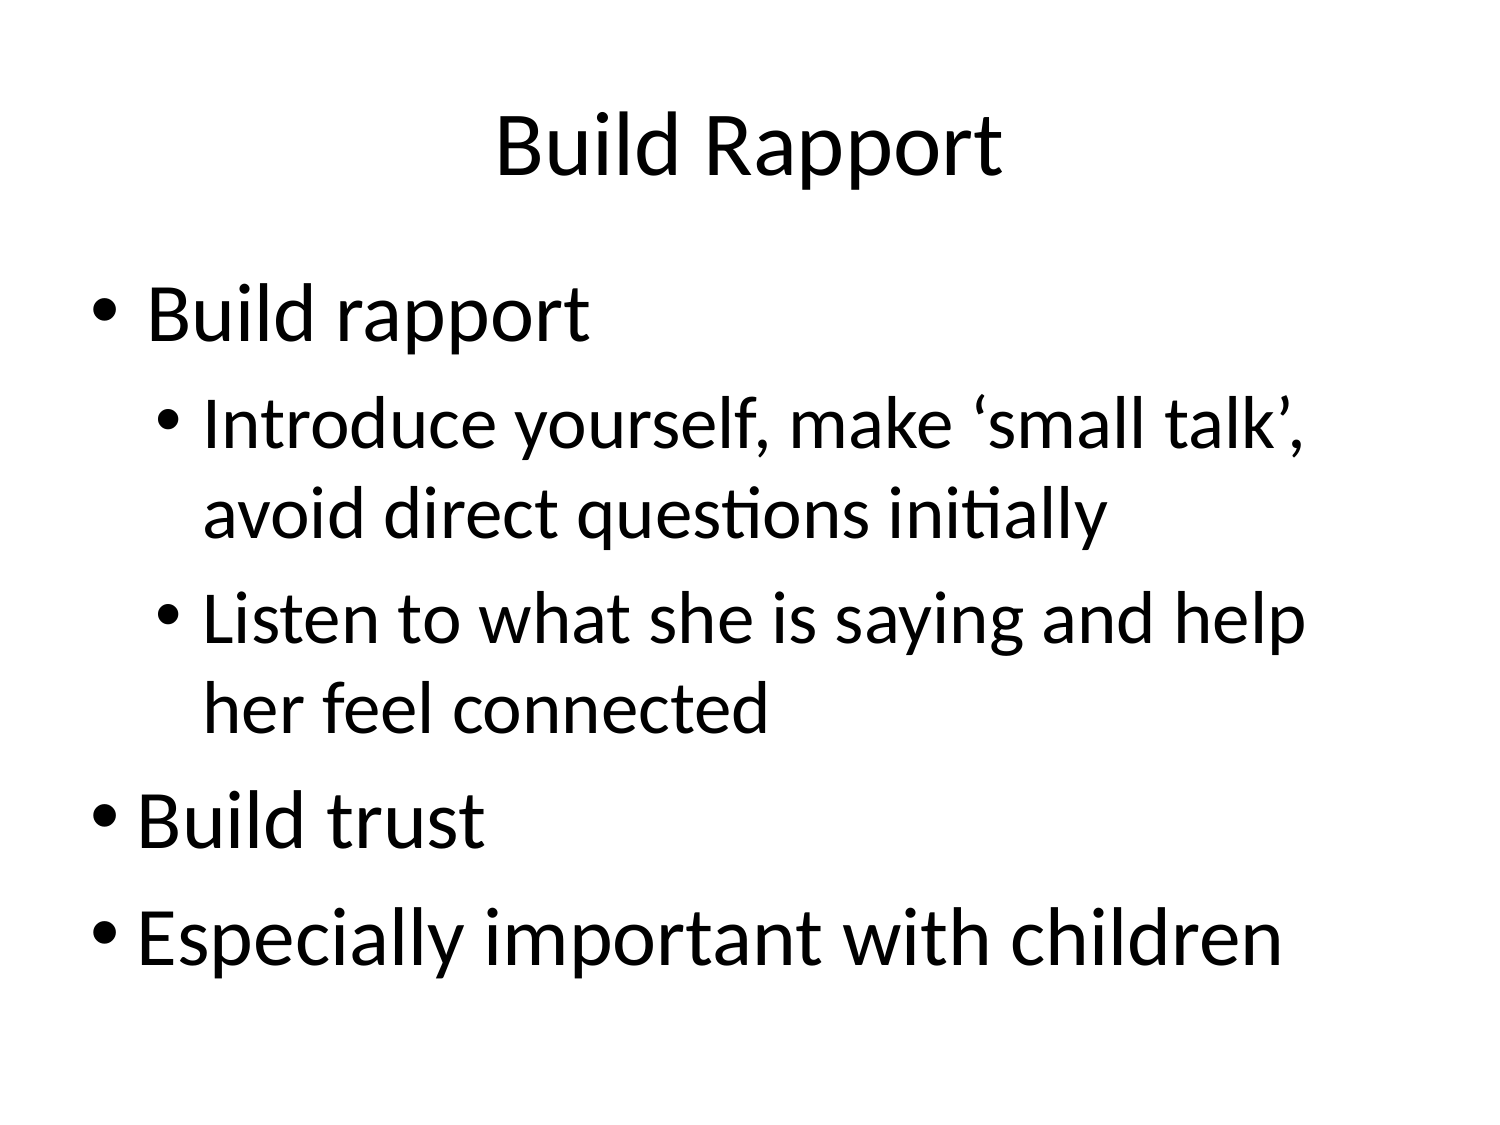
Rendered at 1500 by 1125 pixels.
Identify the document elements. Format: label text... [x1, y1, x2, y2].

title Build Rapport [75, 45, 1425, 233]
list Build rapport Introduce yourself, make ‘small talk’, avoid direct questions initially Listen to what she is saying and help her feel connected Build trust Especially important with children [75, 250, 1425, 988]
